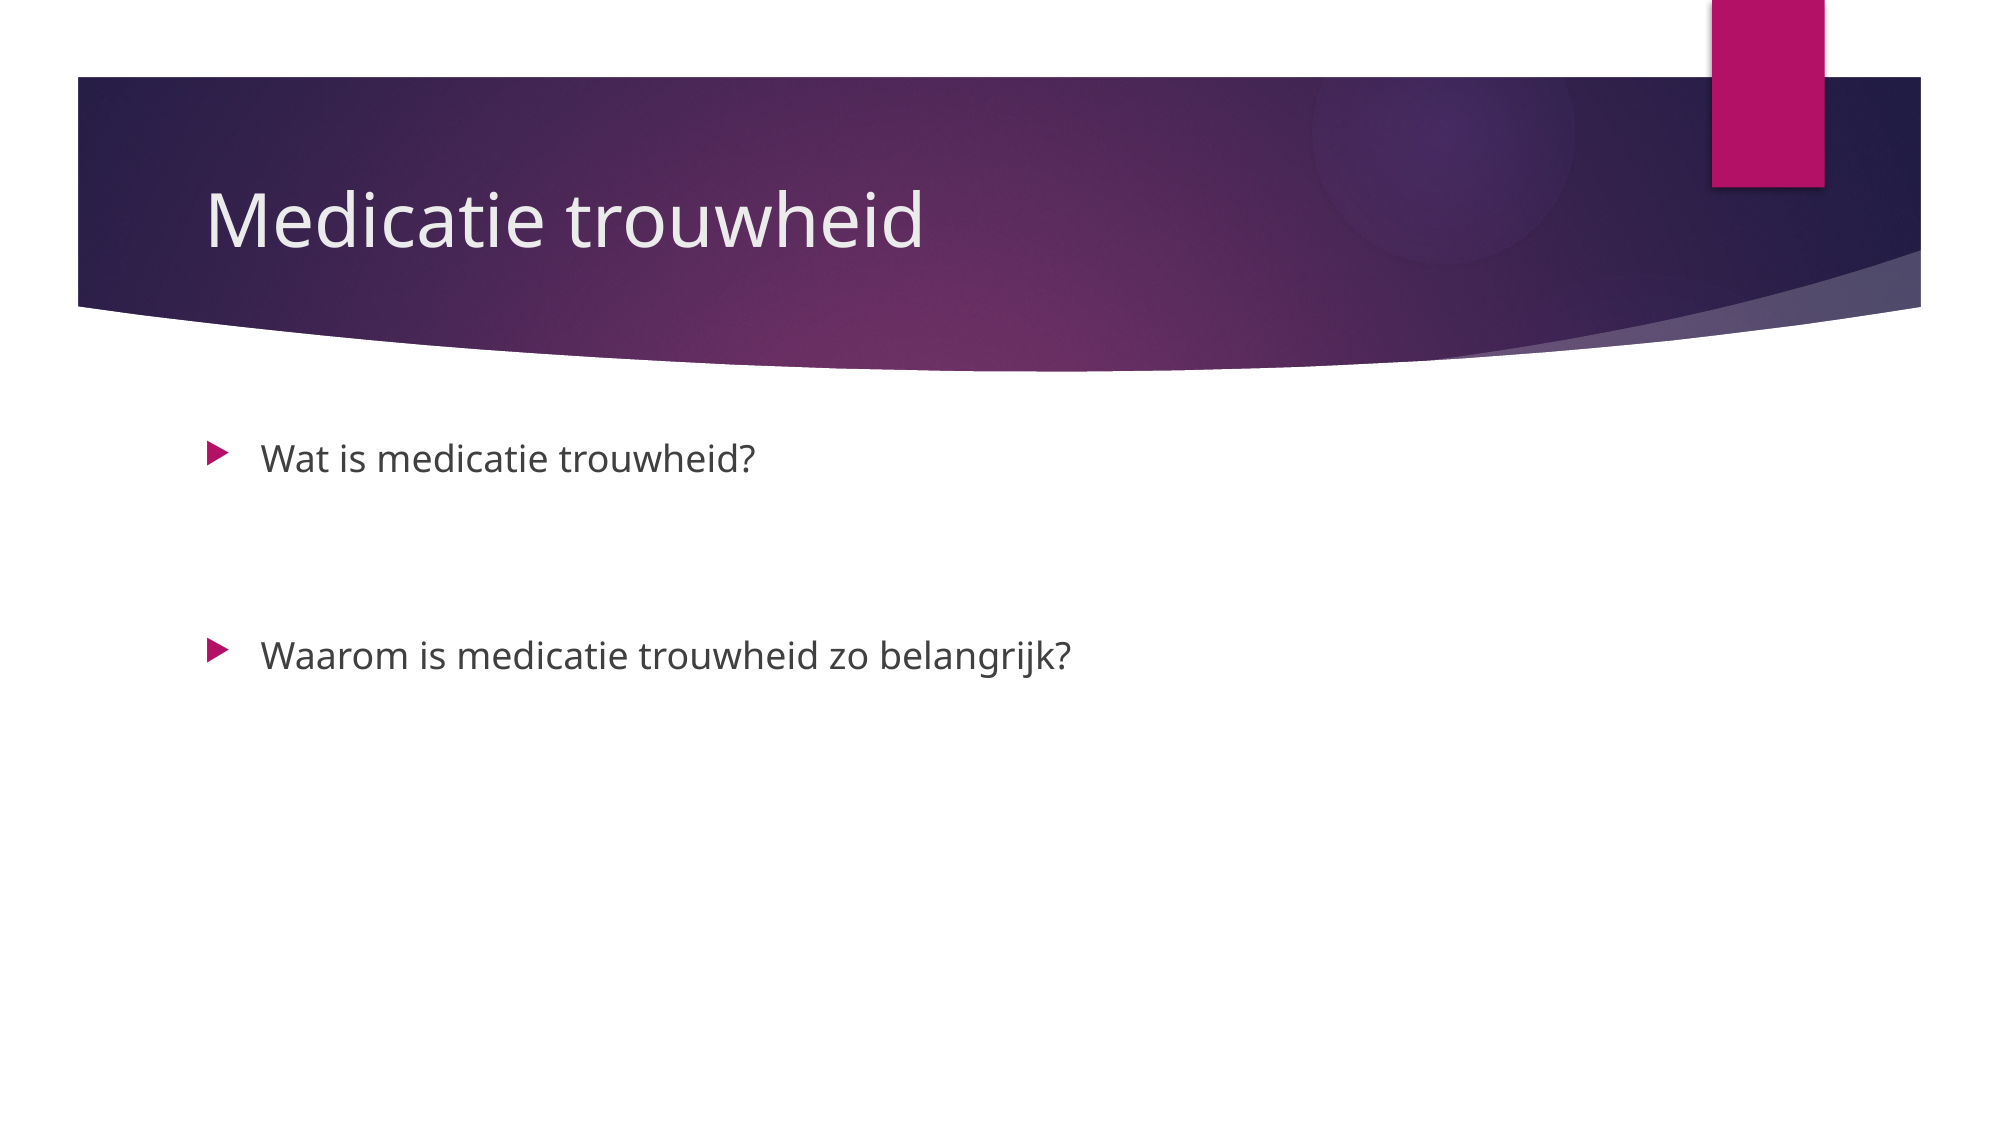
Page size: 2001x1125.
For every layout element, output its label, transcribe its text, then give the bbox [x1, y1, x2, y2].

title Medicatie trouwheid [189, 159, 1627, 276]
list Wat is medicatie trouwheid? Waarom is medicatie trouwheid zo belangrijk? [189, 427, 1638, 988]
